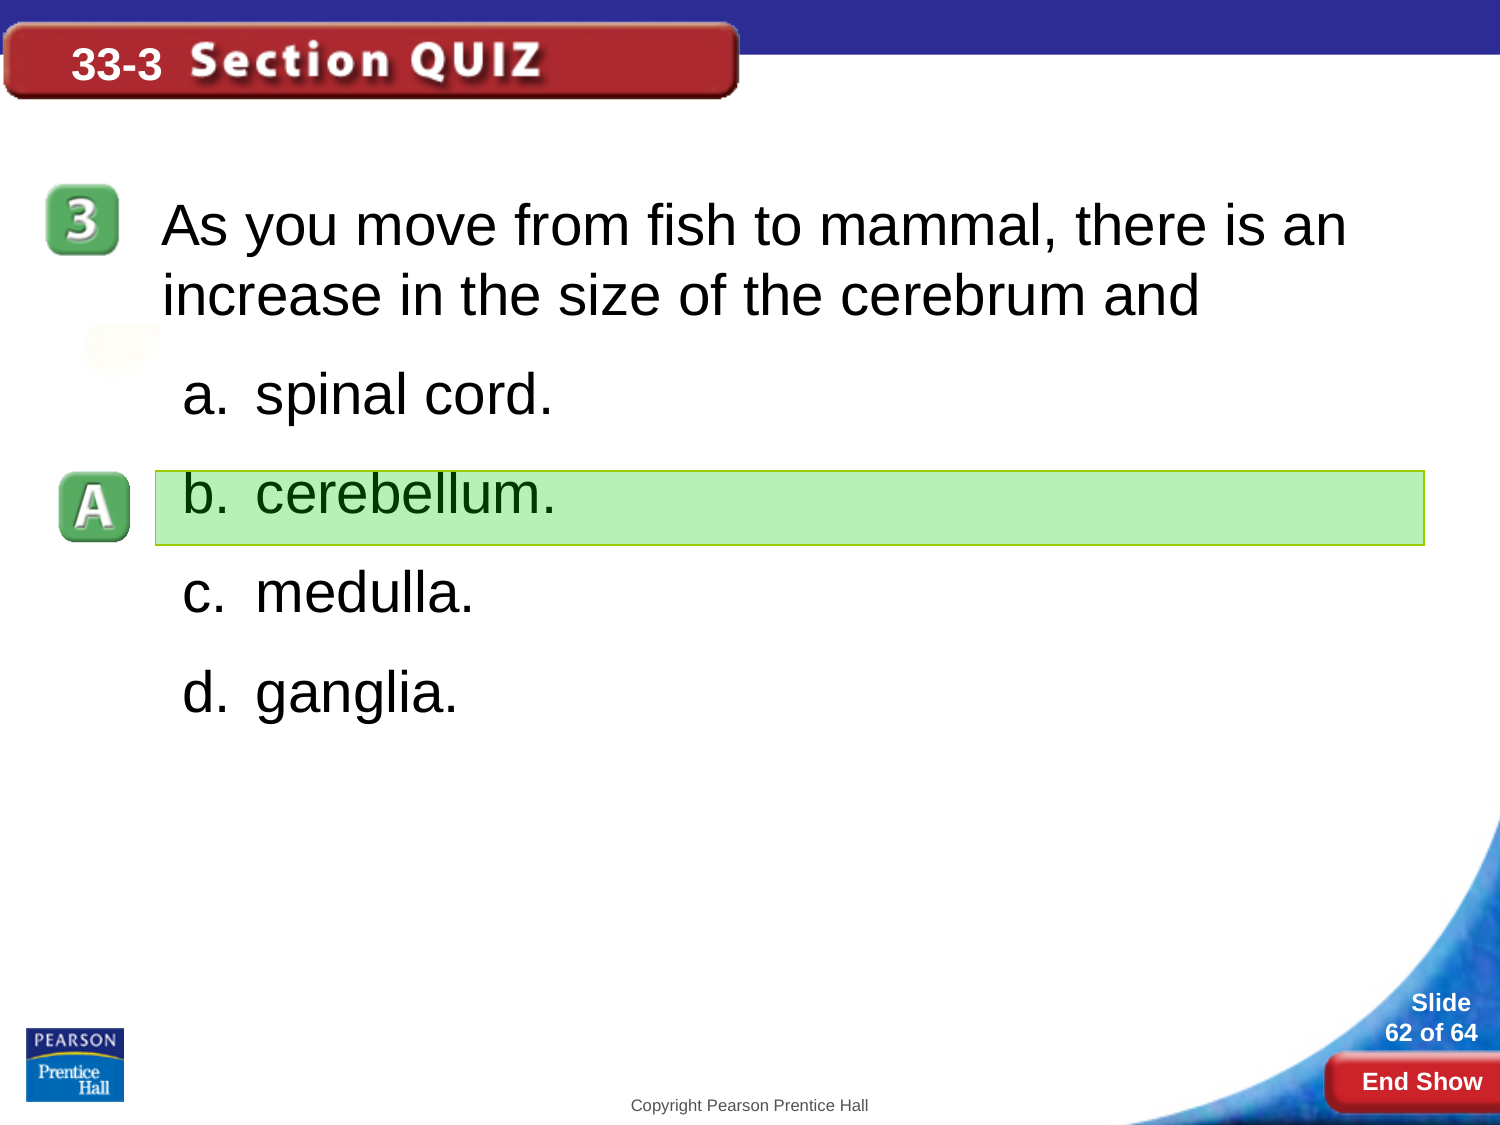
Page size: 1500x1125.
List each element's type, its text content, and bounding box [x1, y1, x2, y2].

list As you move from fish to mammal, there is an increase in the size of the cerebrum and spinal cord. cerebellum. medulla. ganglia. [44, 179, 1440, 888]
text_box [155, 471, 1424, 545]
picture [49, 465, 146, 552]
picture [0, 0, 1500, 1125]
title 33-3 [2, 26, 179, 98]
footer Copyright Pearson Prentice Hall [512, 1087, 988, 1113]
picture [38, 178, 136, 264]
